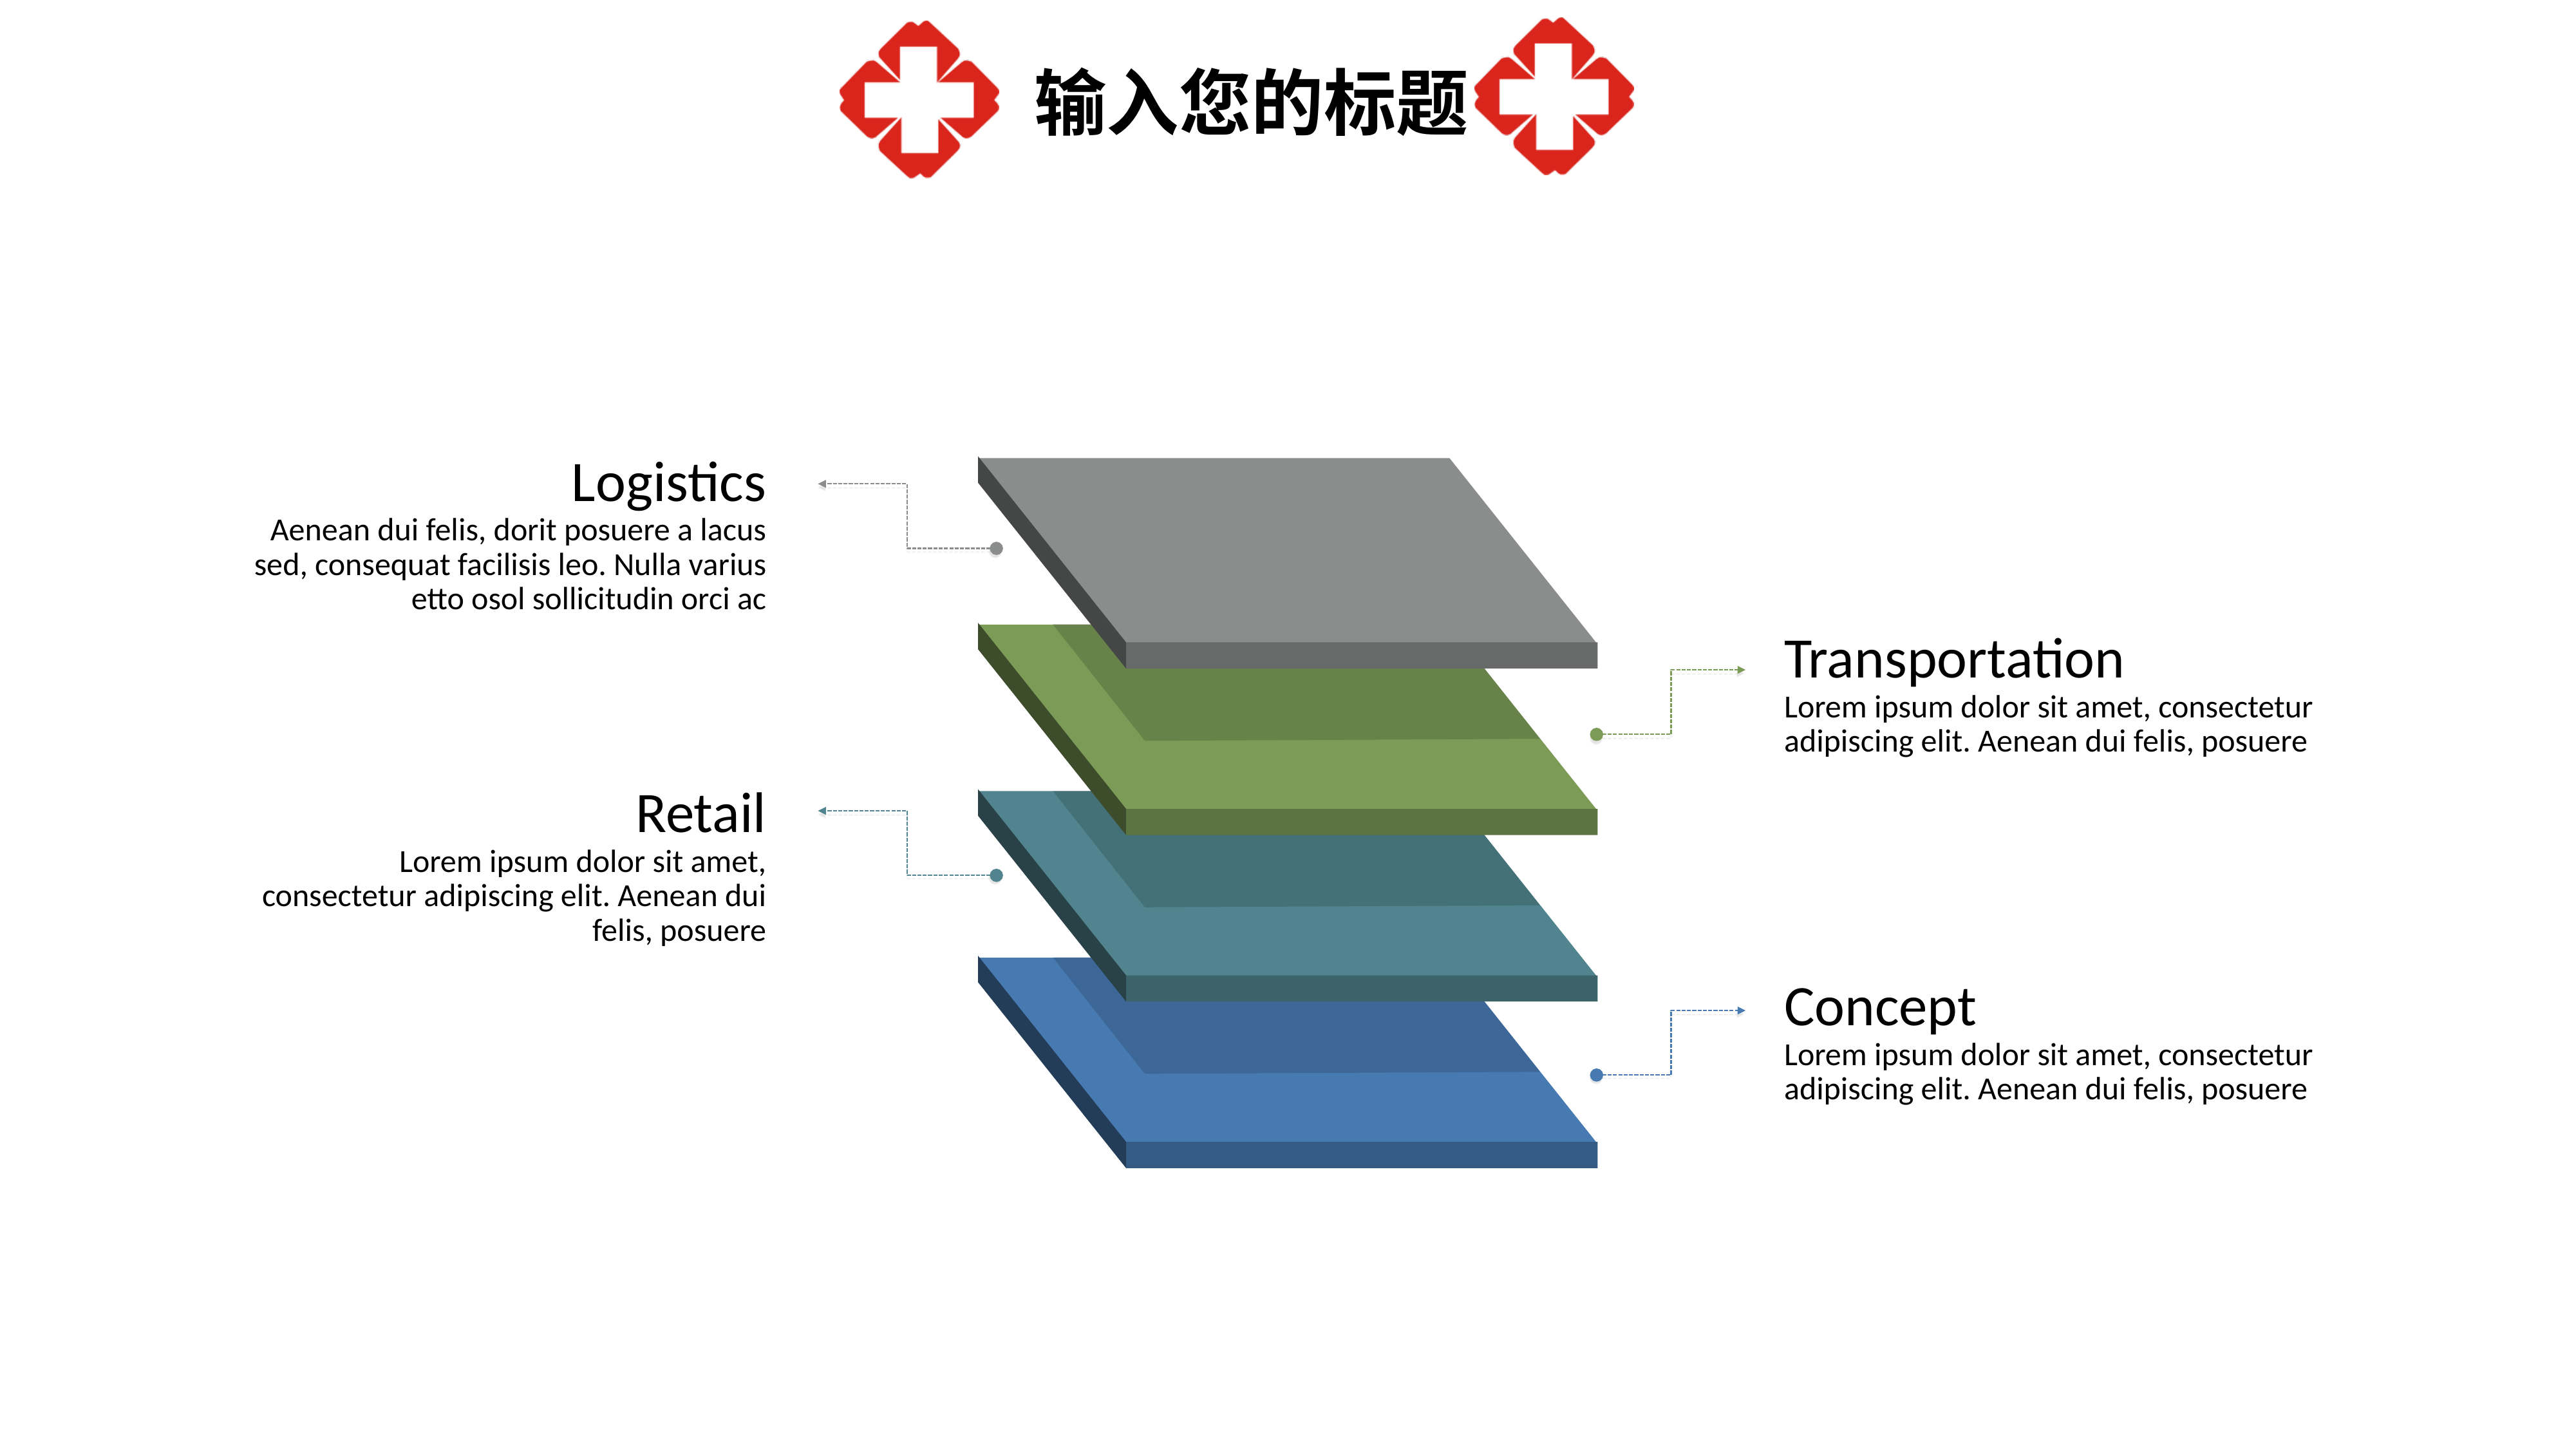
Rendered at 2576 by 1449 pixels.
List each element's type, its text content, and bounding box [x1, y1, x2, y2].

picture [1474, 17, 1634, 176]
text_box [977, 1007, 1598, 1169]
text_box Logistics Aenean dui felis, dorit posuere a lacus sed, consequat facilisis leo. Nulla varius etto osol sollicitudin orci ac [193, 447, 818, 638]
picture [839, 20, 999, 178]
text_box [818, 810, 997, 876]
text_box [977, 840, 1598, 1002]
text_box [818, 484, 997, 549]
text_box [977, 456, 1598, 669]
text_box 输入您的标题 [1002, 52, 1471, 149]
text_box Concept Lorem ipsum dolor sit amet, consectetur adipiscing elit. Aenean dui felis, posuere [1733, 972, 2383, 1128]
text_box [977, 673, 1598, 835]
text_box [1596, 1010, 1746, 1075]
text_box Retail Lorem ipsum dolor sit amet, consectetur adipiscing elit. Aenean dui felis, posuere [193, 779, 818, 969]
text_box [1596, 669, 1746, 735]
text_box Transportation Lorem ipsum dolor sit amet, consectetur adipiscing elit. Aenean dui felis, posuere [1733, 624, 2383, 780]
